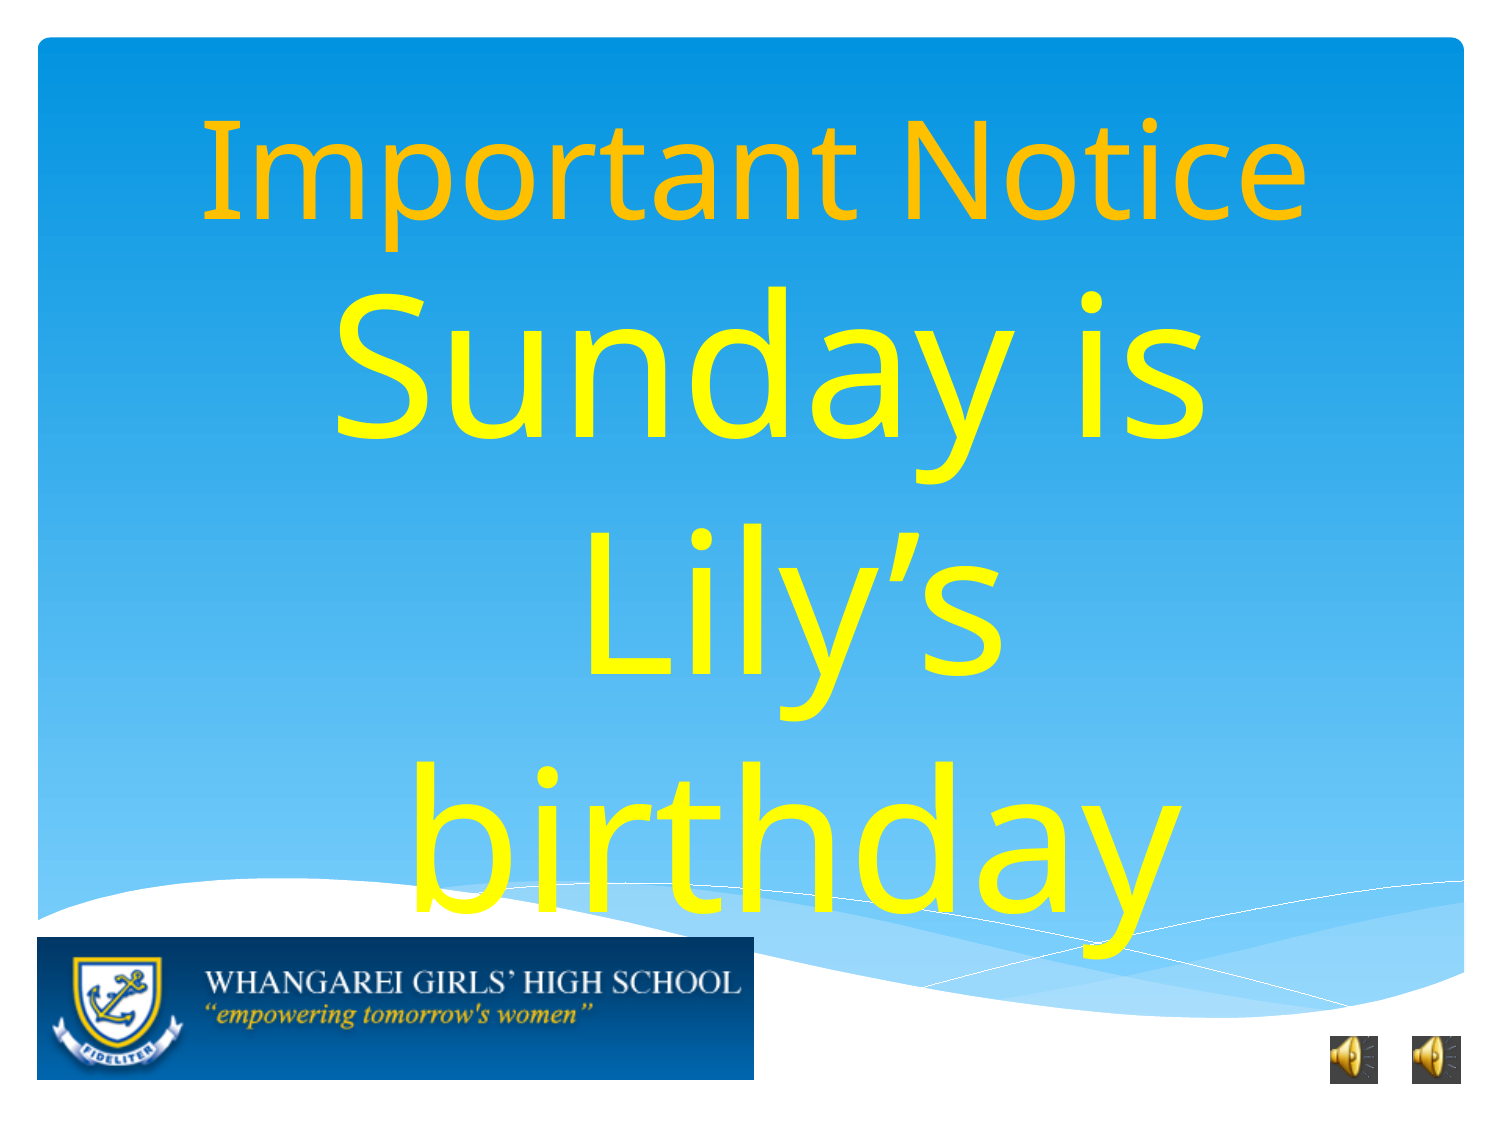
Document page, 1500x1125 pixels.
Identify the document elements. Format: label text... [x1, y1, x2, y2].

picture [1411, 1034, 1462, 1086]
text_box Sunday is Lily’s birthday [149, 231, 1391, 963]
text_box Important Notice [149, 37, 1362, 255]
picture [1328, 1034, 1380, 1086]
picture [37, 937, 754, 1080]
